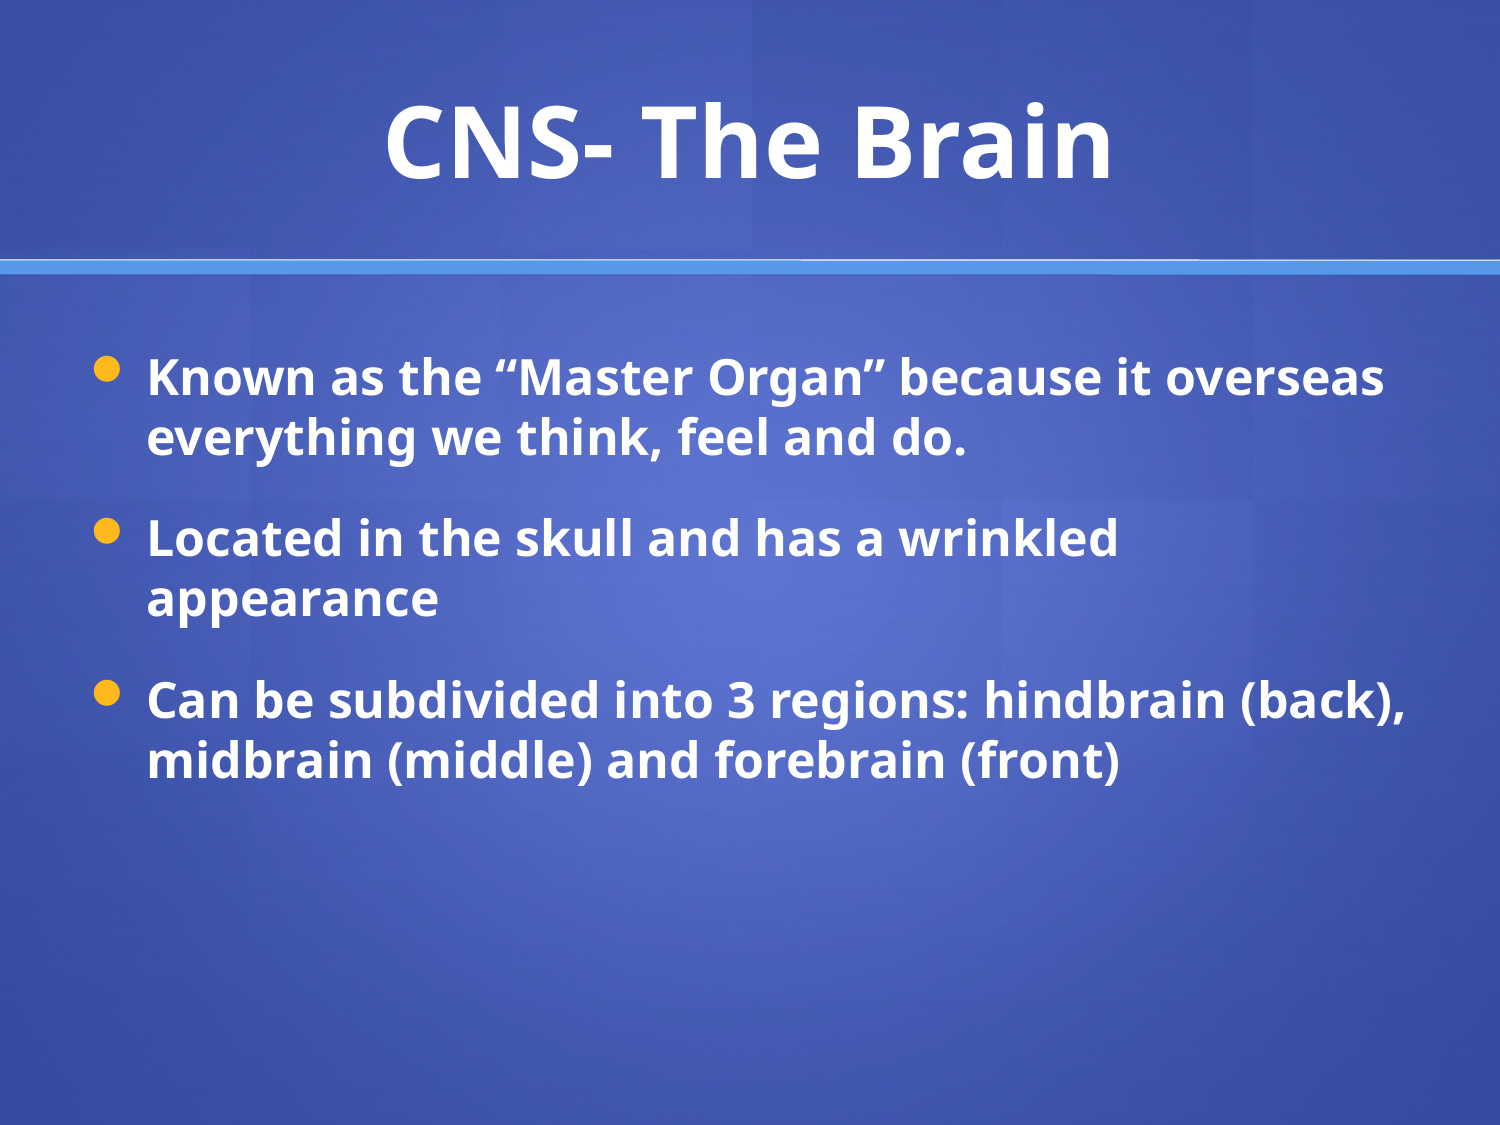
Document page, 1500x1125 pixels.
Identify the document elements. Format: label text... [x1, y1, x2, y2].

list Known as the “Master Organ” because it overseas everything we think, feel and do. Located in the skull and has a wrinkled appearance Can be subdivided into 3 regions: hindbrain (back), midbrain (middle) and forebrain (front) [75, 337, 1425, 988]
title CNS- The Brain [75, 45, 1425, 233]
